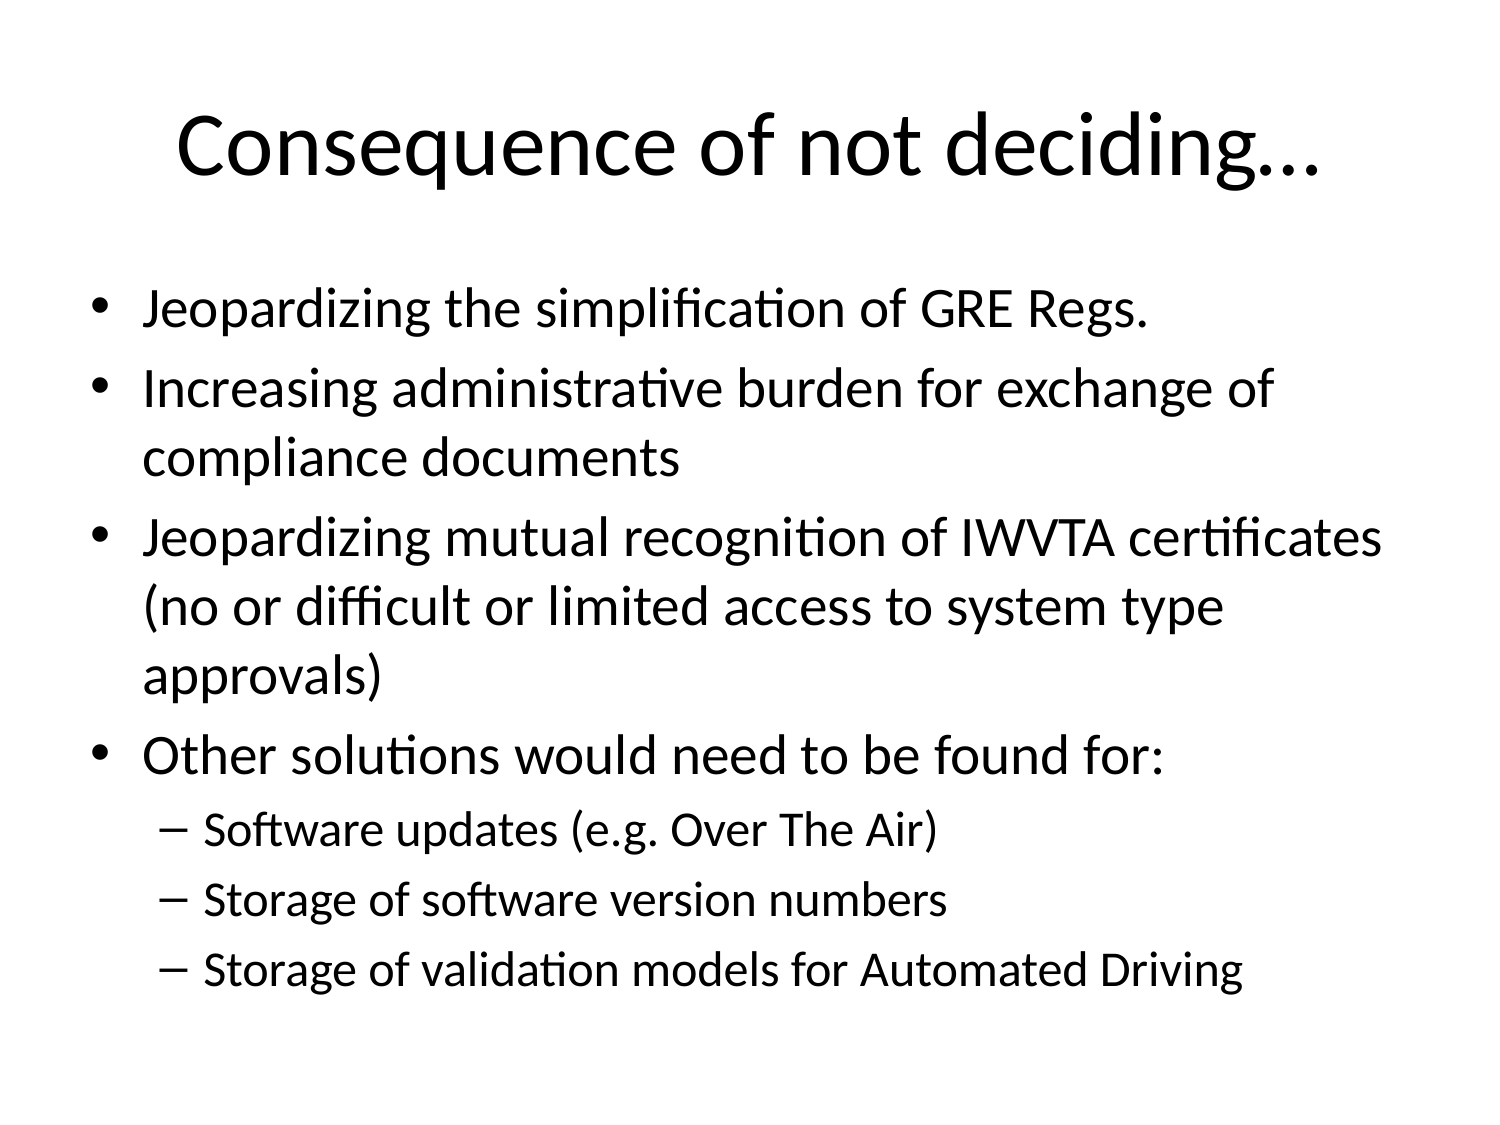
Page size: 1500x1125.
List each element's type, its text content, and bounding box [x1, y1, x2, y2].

title Consequence of not deciding… [75, 45, 1425, 233]
list Jeopardizing the simplification of GRE Regs. Increasing administrative burden for exchange of compliance documents Jeopardizing mutual recognition of IWVTA certificates (no or difficult or limited access to system type approvals) Other solutions would need to be found for: Software updates (e.g. Over The Air) Storage of software version numbers Storage of validation models for Automated Driving [75, 262, 1425, 1005]
